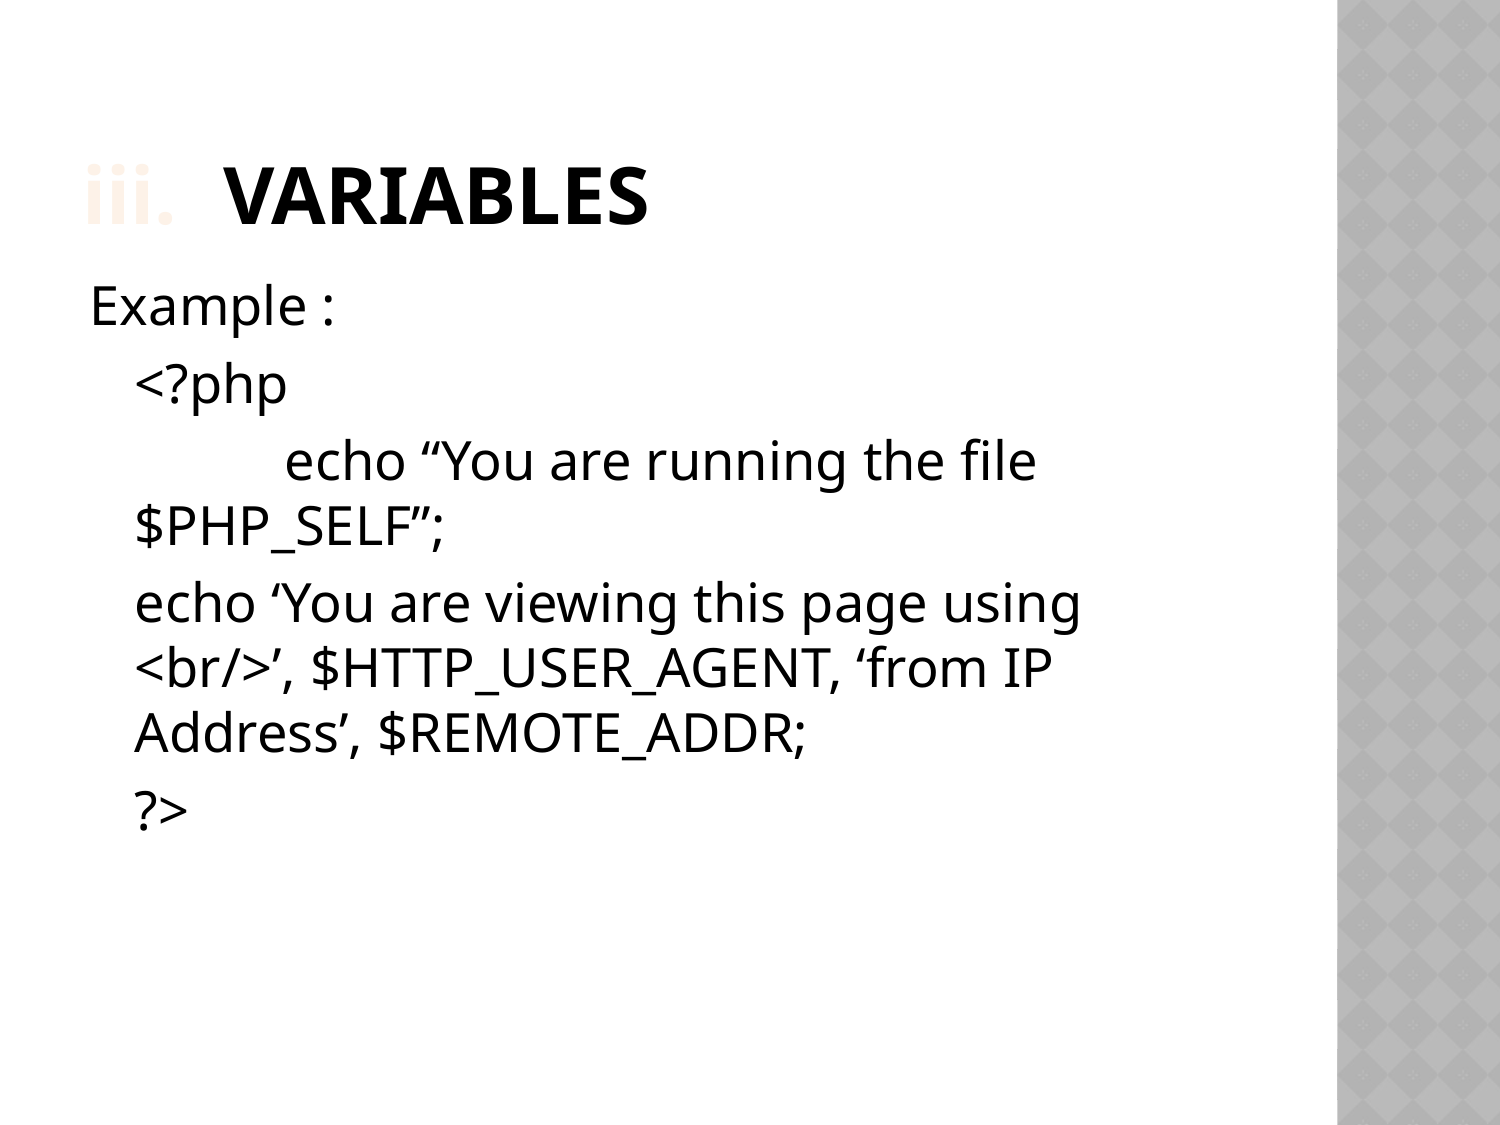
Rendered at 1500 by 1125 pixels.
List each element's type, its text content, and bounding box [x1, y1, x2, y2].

title Variables [75, 52, 1263, 240]
list Example : <?php echo “You are running the file $PHP_SELF”; echo ‘You are viewing this page using <br/>’, $HTTP_USER_AGENT, ‘from IP Address’, $REMOTE_ADDR; ?> [75, 264, 1263, 1059]
